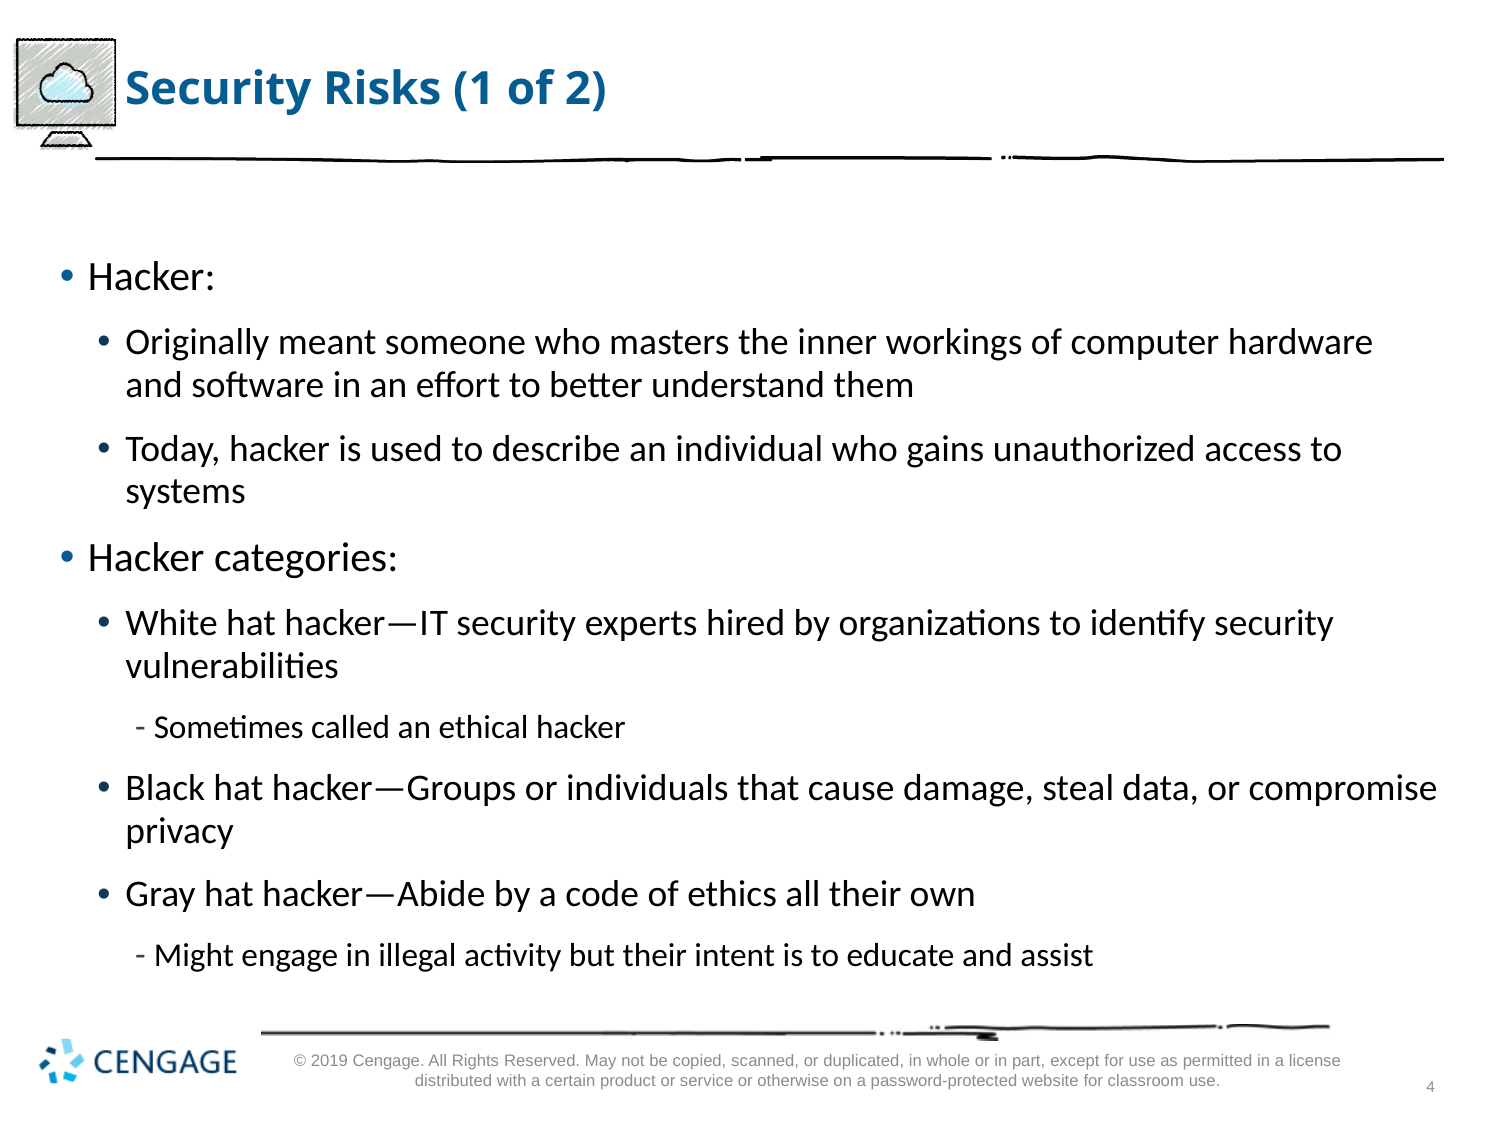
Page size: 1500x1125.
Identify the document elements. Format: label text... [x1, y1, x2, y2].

picture [13, 36, 117, 151]
footer © 2019 Cengage. All Rights Reserved. May not be copied, scanned, or duplicated, in whole or in part, except for use as permitted in a license distributed with a certain product or service or otherwise on a password-protected website for classroom use. [262, 1050, 1375, 1091]
picture [19, 1025, 249, 1096]
title Security Risks (1 of 2) [125, 66, 1442, 116]
picture [95, 155, 1444, 163]
list Hacker: Originally meant someone who masters the inner workings of computer hardware and software in an effort to better understand them Today, hacker is used to describe an individual who gains unauthorized access to systems Hacker categories: White hat hacker—I T security experts hired by organizations to identify security vulnerabilities Sometimes called an ethical hacker Black hat hacker—Groups or individuals that cause damage, steal data, or compromise privacy Gray hat hacker—Abide by a code of ethics all their own Might engage in illegal activity but their intent is to educate and assist [59, 252, 1441, 982]
picture [261, 1024, 1331, 1041]
